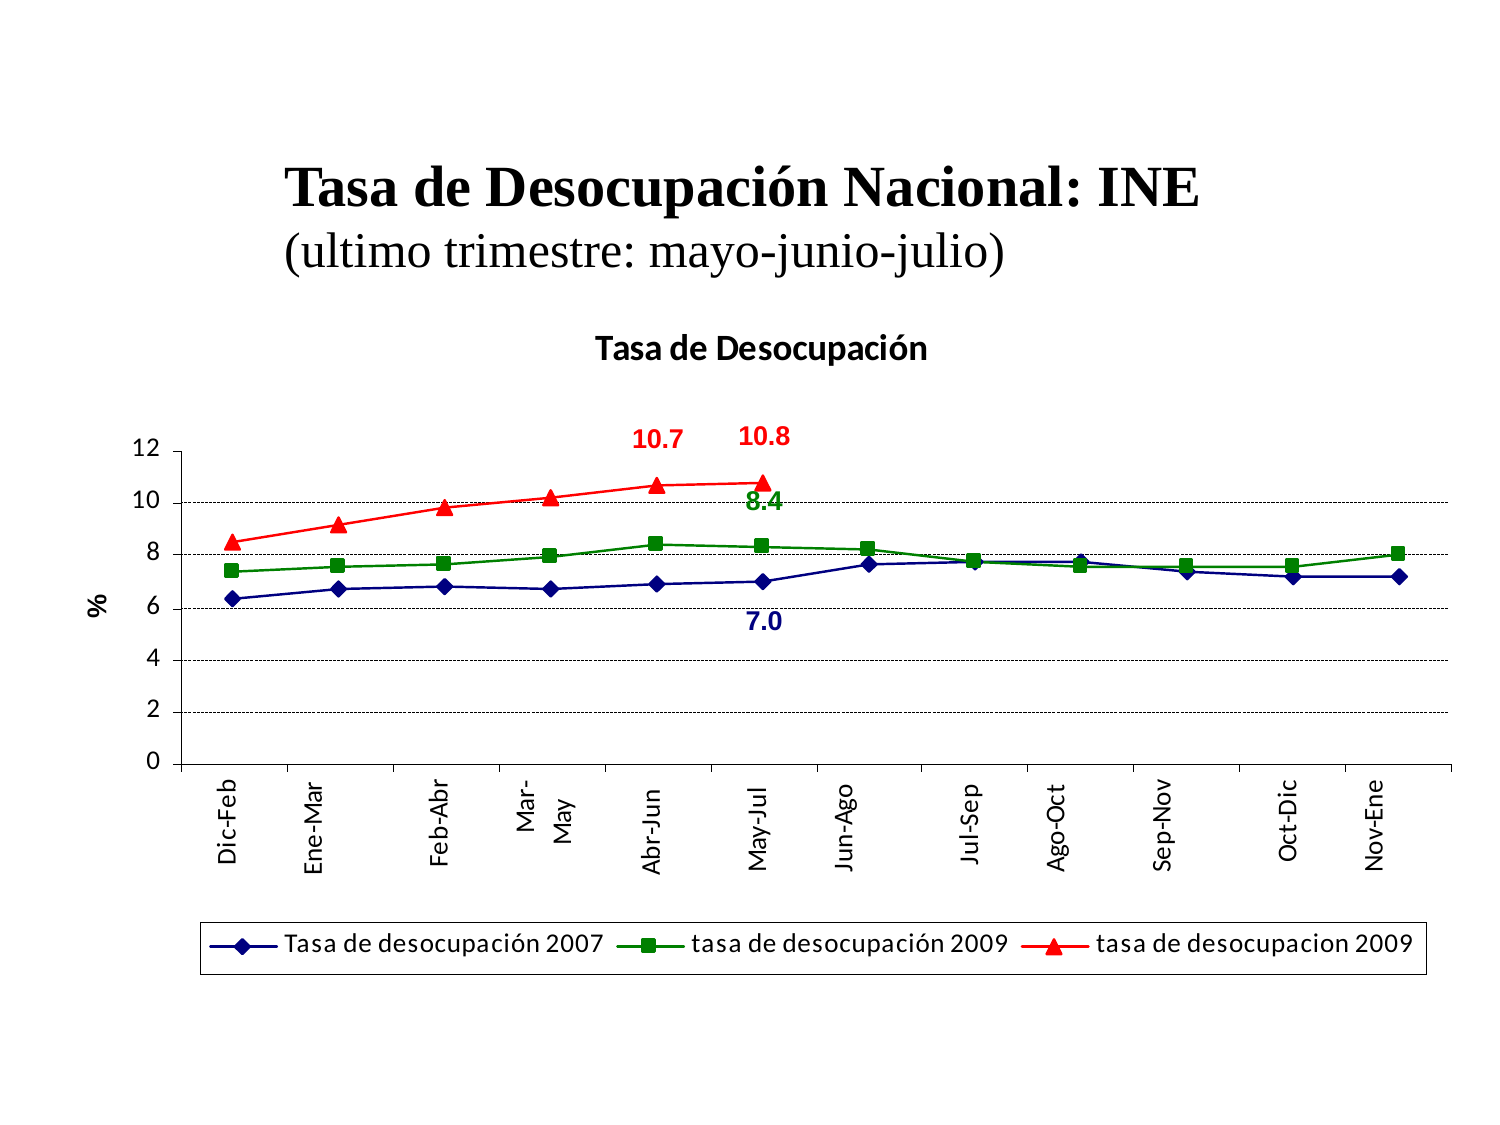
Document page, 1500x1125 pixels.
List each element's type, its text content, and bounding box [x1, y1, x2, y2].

text_box Tasa de Desocupación Nacional: INE (ultimo trimestre: mayo-junio-julio) [269, 140, 1278, 286]
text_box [34, 292, 1489, 997]
